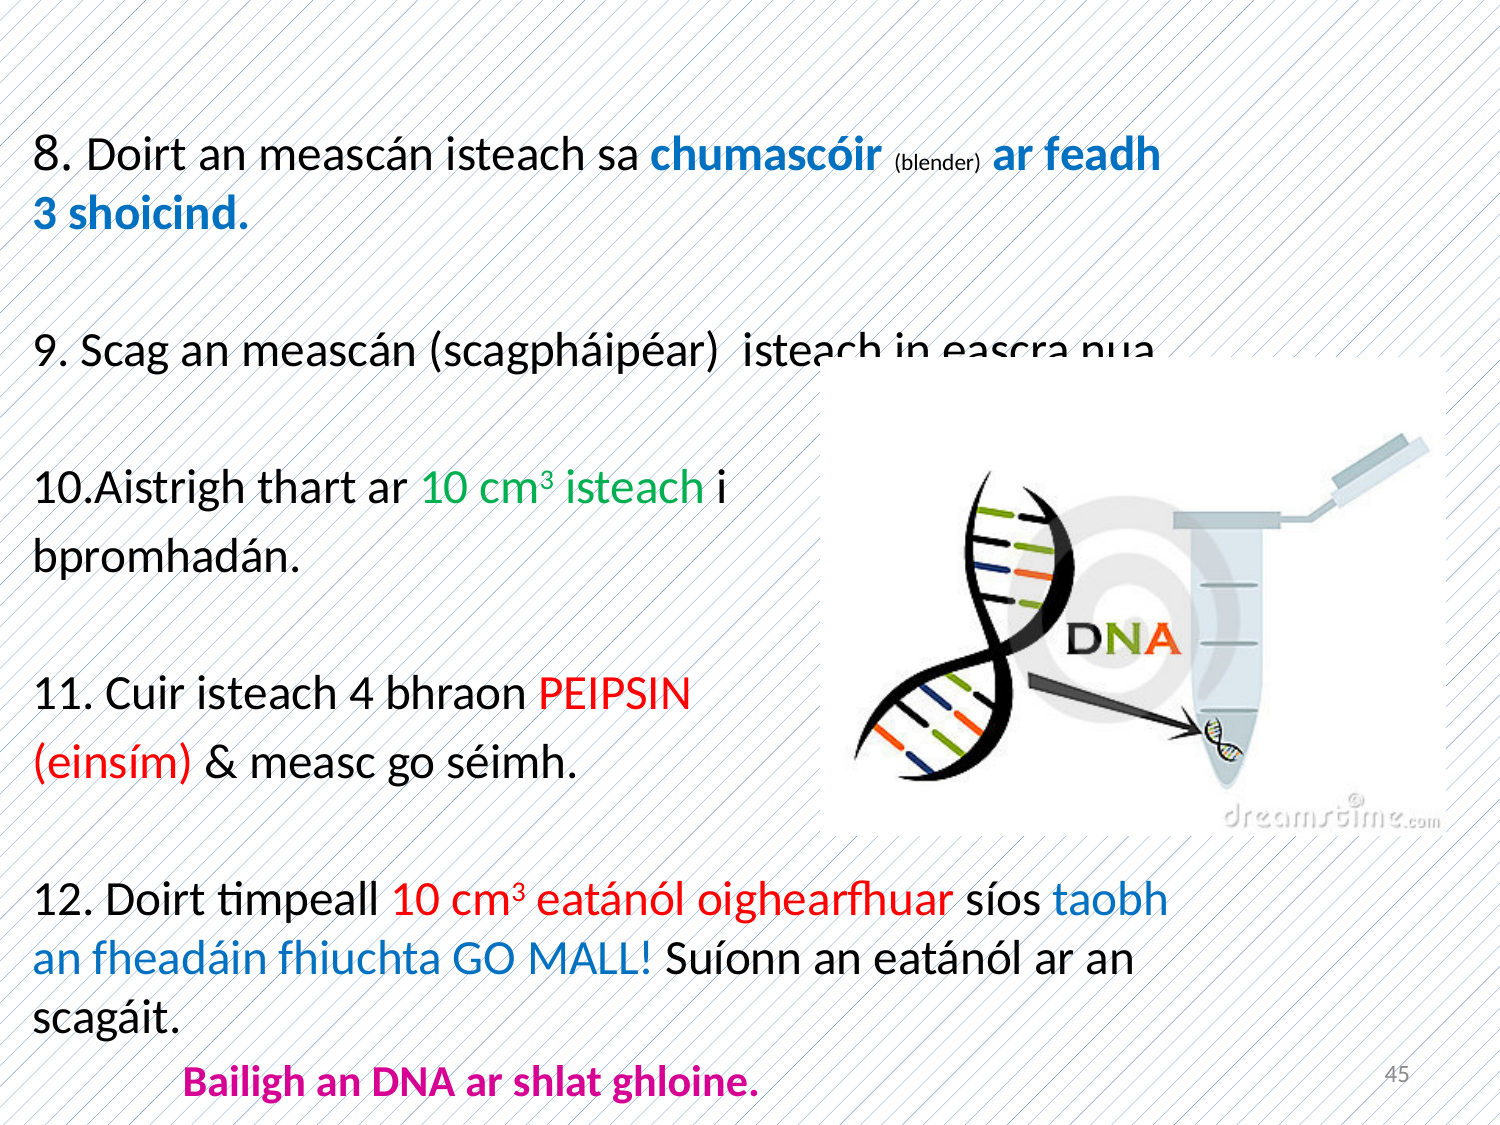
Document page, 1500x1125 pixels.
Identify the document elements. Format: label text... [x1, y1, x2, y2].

slide_number 45 [1074, 1042, 1425, 1103]
list 8. Doirt an meascán isteach sa chumascóir (blender) ar feadh 3 shoicind. 9. Scag an meascán (scagpháipéar) isteach in eascra nua. 10.Aistrigh thart ar 10 cm3 isteach i bpromhadán. 11. Cuir isteach 4 bhraon PEIPSIN (einsím) & measc go séimh. 12. Doirt timpeall 10 cm3 eatánól oighearfhuar síos taobh an fheadáin fhiuchta GO MALL! Suíonn an eatánól ar an scagáit. Bailigh an DNA ar shlat ghloine. [17, 113, 1199, 1125]
picture [820, 357, 1447, 836]
